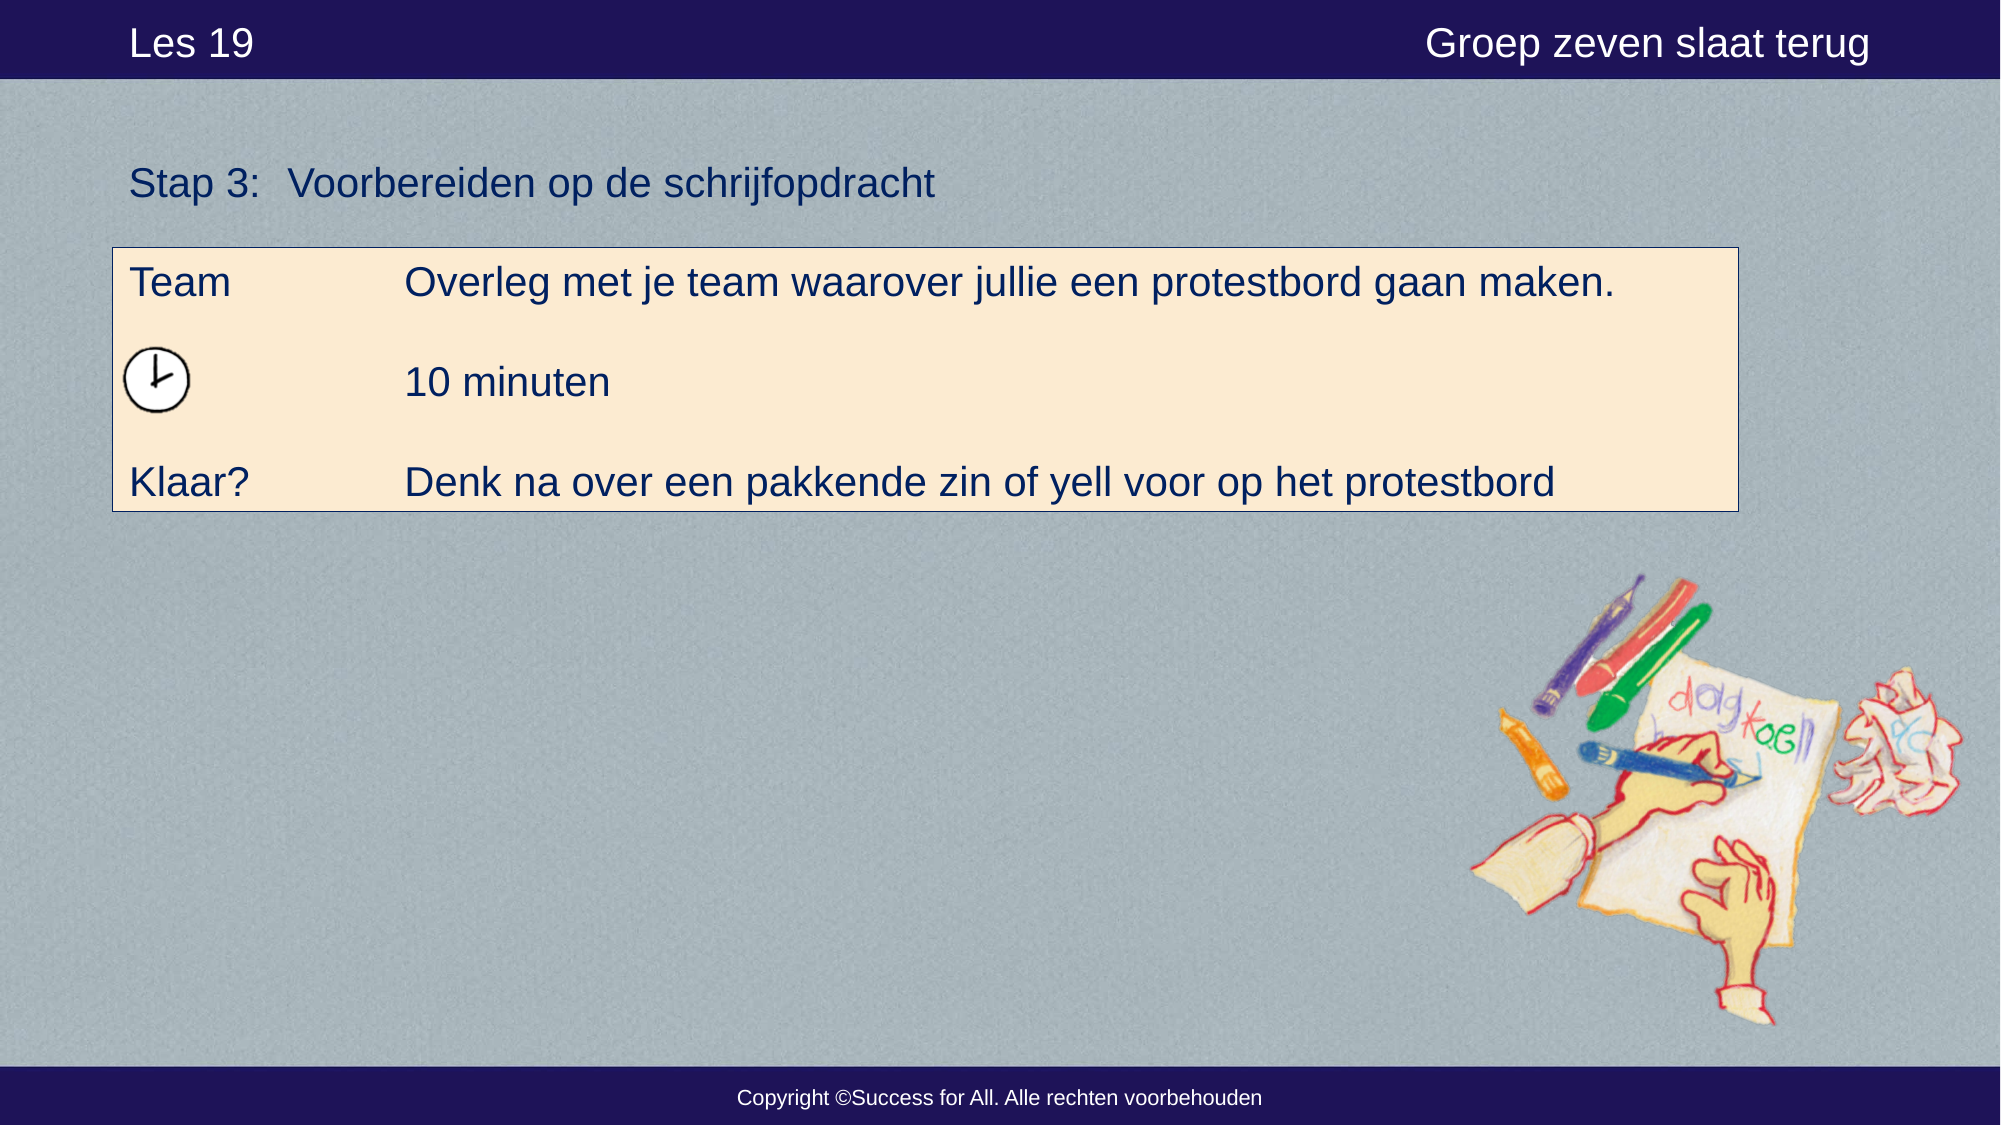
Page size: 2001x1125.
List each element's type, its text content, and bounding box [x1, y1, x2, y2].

text_box Stap 3: Voorbereiden op de schrijfopdracht [113, 148, 1301, 214]
text_box Team Overleg met je team waarover jullie een protestbord gaan maken. 10 minuten Klaar? Denk na over een pakkende zin of yell voor op het protestbord [112, 247, 1739, 512]
text_box Copyright ©Success for All. Alle rechten voorbehouden [0, 1076, 2000, 1125]
text_box Groep zeven slaat terug [999, 8, 1886, 73]
picture [0, 0, 2001, 1125]
text_box Les 19 [114, 8, 354, 73]
